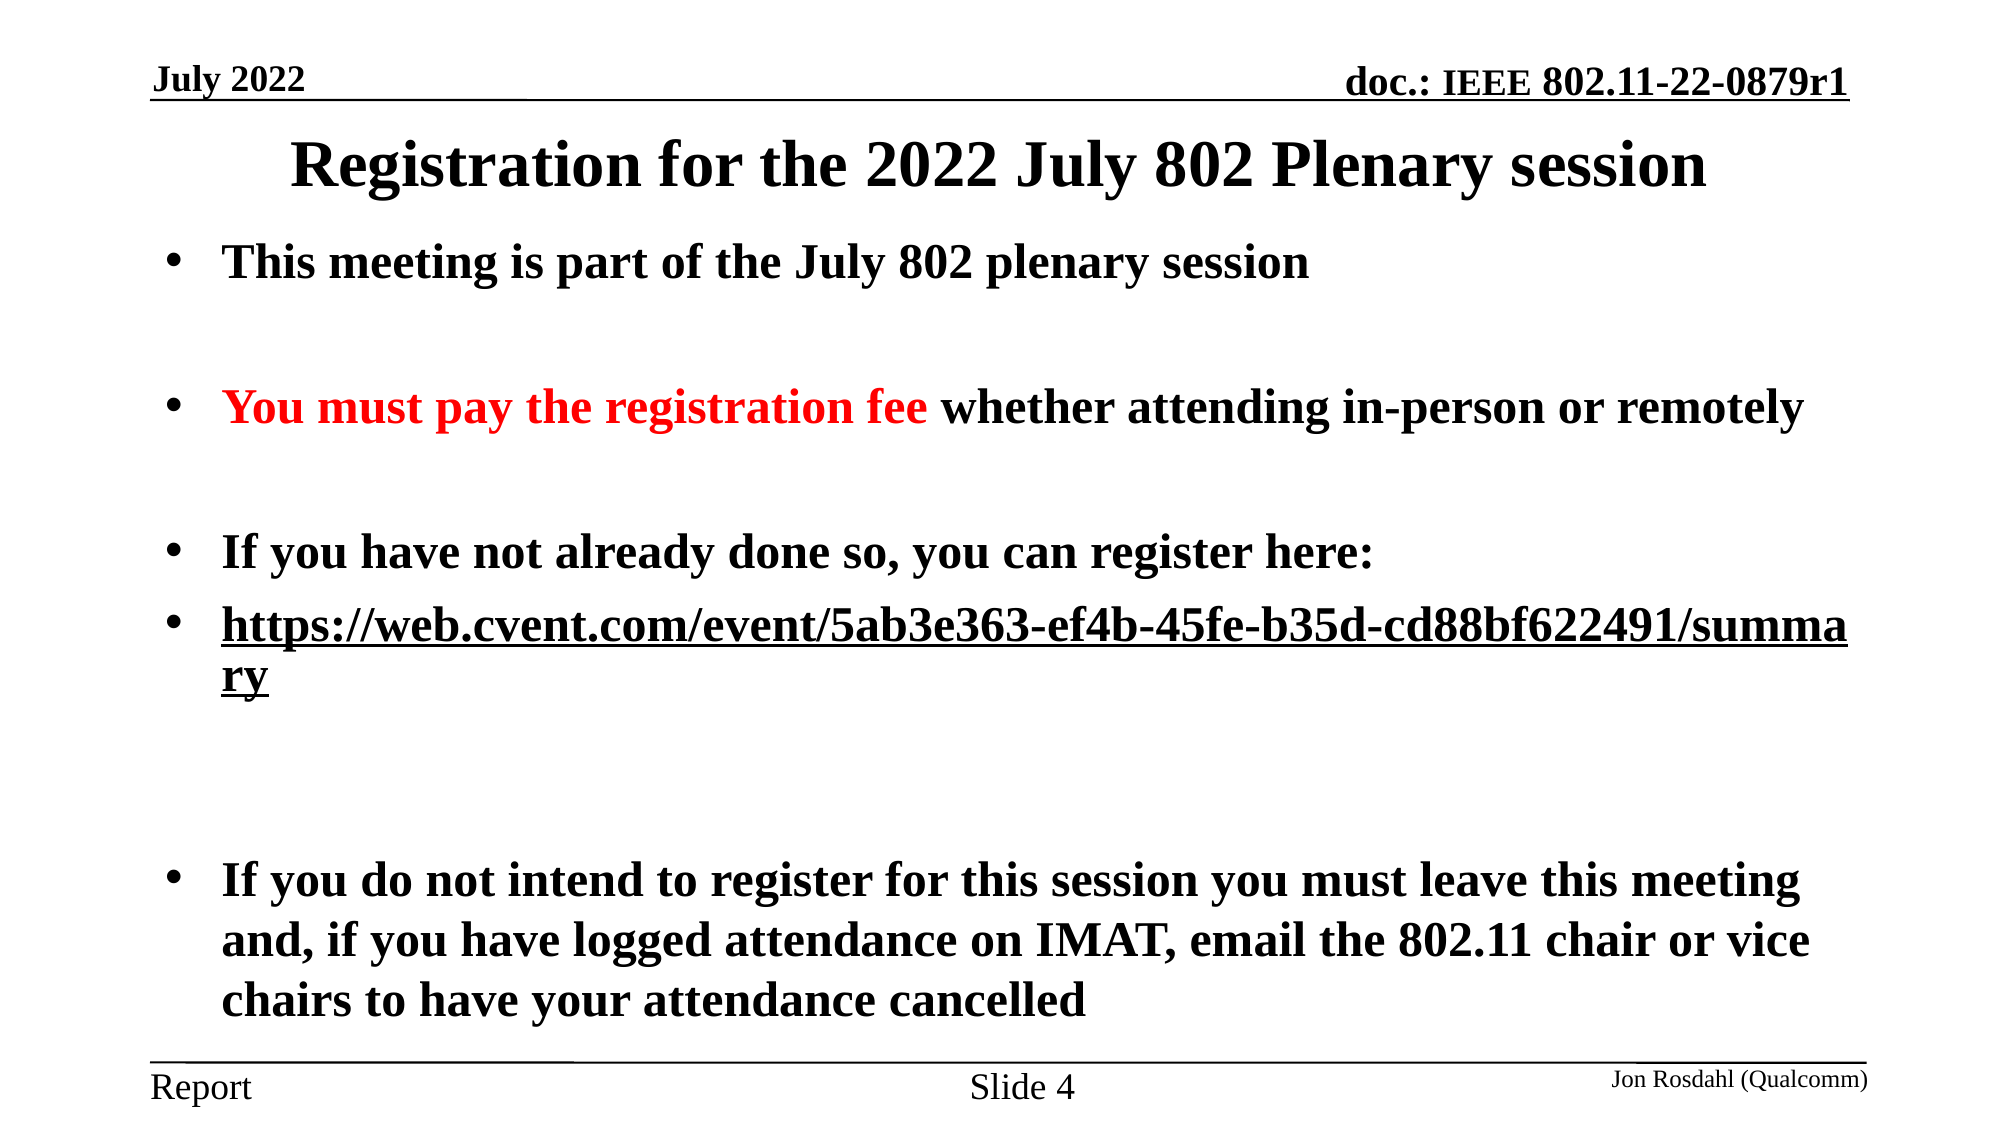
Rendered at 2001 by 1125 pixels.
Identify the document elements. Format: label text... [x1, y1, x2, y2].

list This meeting is part of the July 802 plenary session You must pay the registration fee whether attending in-person or remotely If you have not already done so, you can register here: https://web.cvent.com/event/5ab3e363-ef4b-45fe-b35d-cd88bf622491/summary If you do not intend to register for this session you must leave this meeting and, if you have logged attendance on IMAT, email the 802.11 chair or vice chairs to have your attendance cancelled [149, 220, 1869, 1063]
title Registration for the 2022 July 802 Plenary session [149, 112, 1850, 209]
footer Jon Rosdahl (Qualcomm) [1171, 1061, 1869, 1093]
slide_number Slide 4 [950, 1061, 1095, 1125]
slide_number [152, 54, 563, 100]
